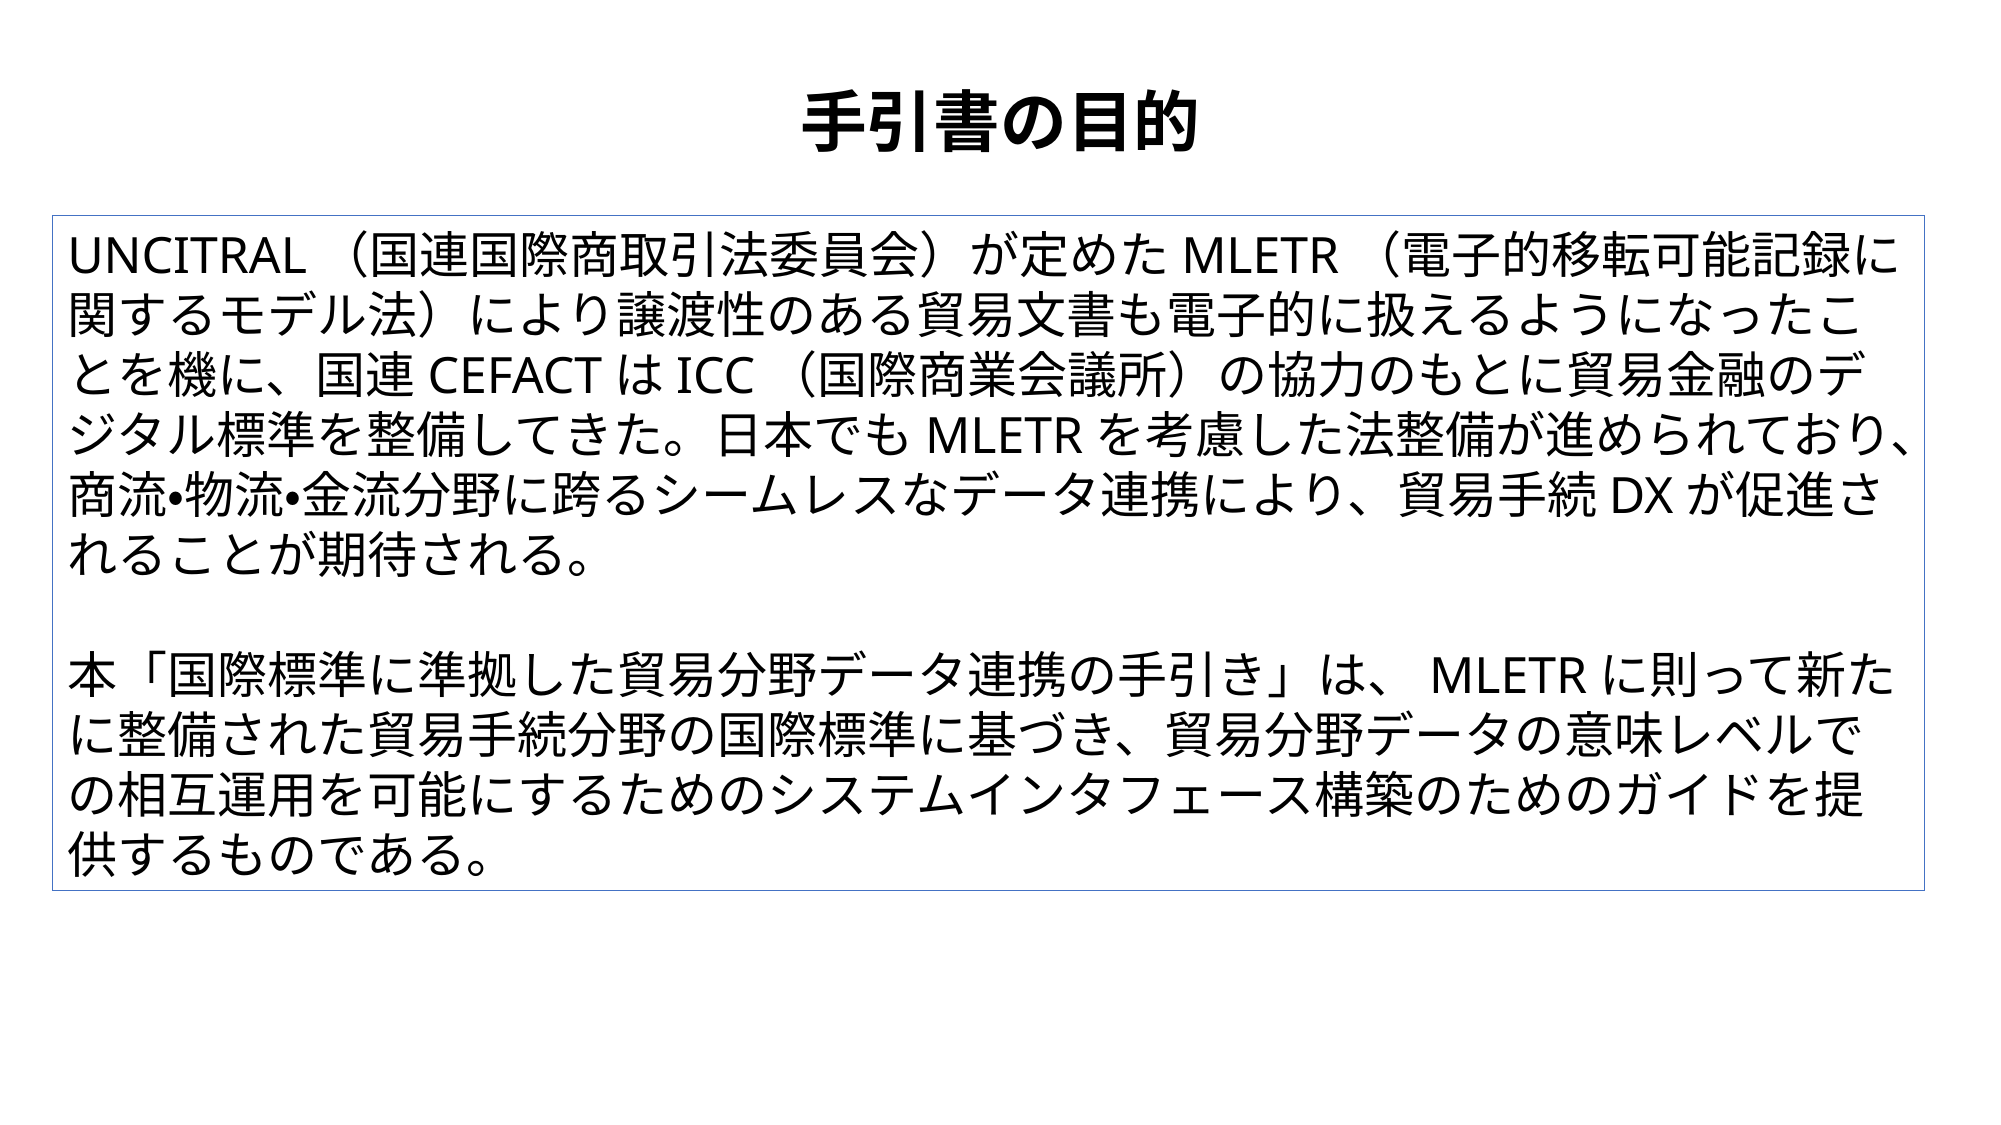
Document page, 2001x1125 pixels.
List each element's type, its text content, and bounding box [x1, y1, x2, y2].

text_box UNCITRAL（国連国際商取引法委員会）が定めたMLETR（電子的移転可能記録に関するモデル法）により譲渡性のある貿易文書も電子的に扱えるようになったことを機に、国連CEFACTはICC（国際商業会議所）の協力のもとに貿易金融のデジタル標準を整備してきた。日本でもMLETRを考慮した法整備が進められており、商流・物流・金流分野に跨るシームレスなデータ連携により、貿易手続DXが促進されることが期待される。 本「国際標準に準拠した貿易分野データ連携の手引き」は、MLETRに則って新たに整備された貿易手続分野の国際標準に基づき、貿易分野データの意味レベルでの相互運用を可能にするためのシステムインタフェース構築のためのガイドを提供するものである。 [52, 215, 1925, 891]
text_box 手引書の目的 [287, 71, 1713, 167]
